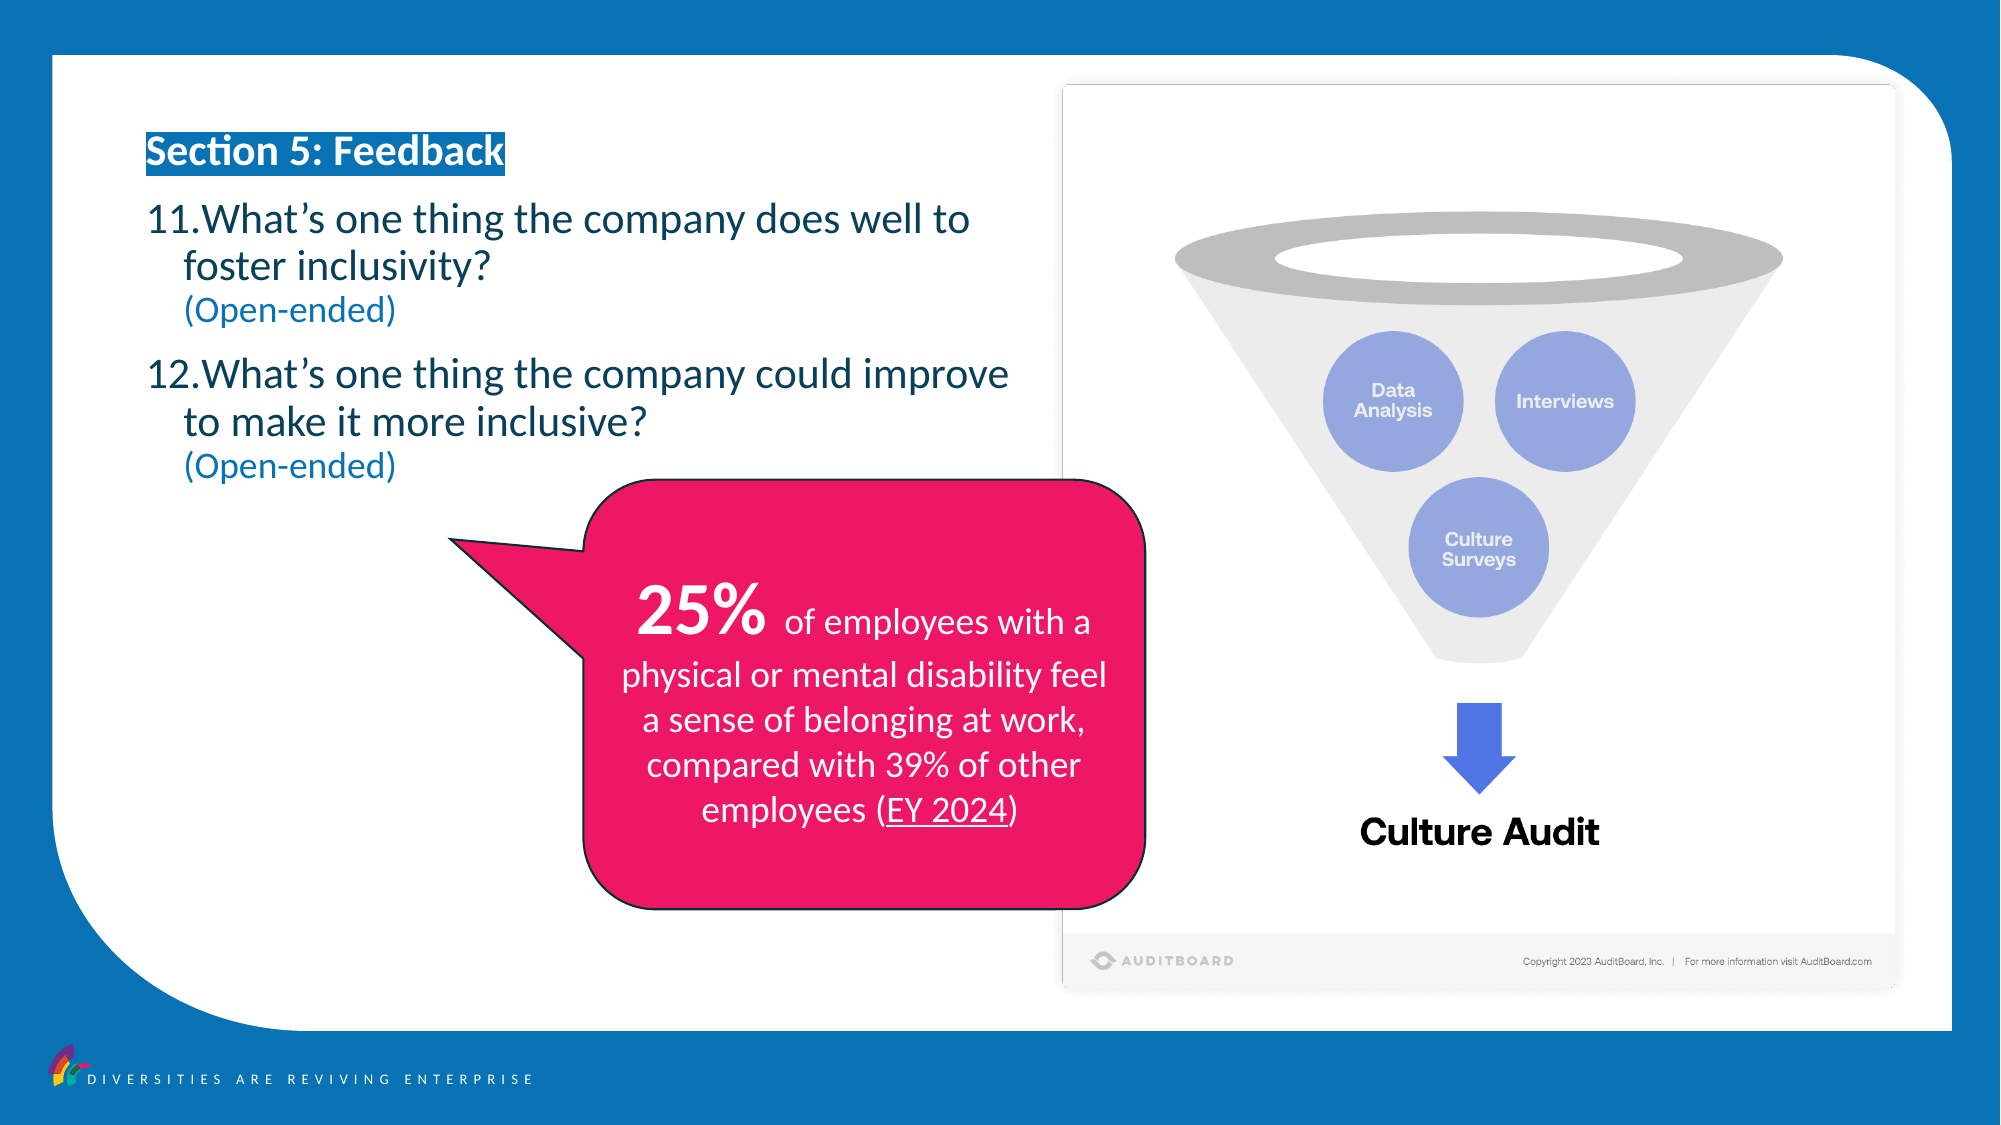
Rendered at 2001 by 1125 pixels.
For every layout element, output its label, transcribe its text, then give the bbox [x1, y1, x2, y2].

text_box 25% of employees with a physical or mental disability feel a sense of belonging at work, compared with 39% of other employees (EY 2024) [447, 478, 1042, 911]
list Section 5: Feedback What’s one thing the company does well to foster inclusivity? (Open-ended) What’s one thing the company could improve to make it more inclusive? (Open-ended) [130, 120, 1027, 752]
picture [1042, 64, 1915, 1008]
